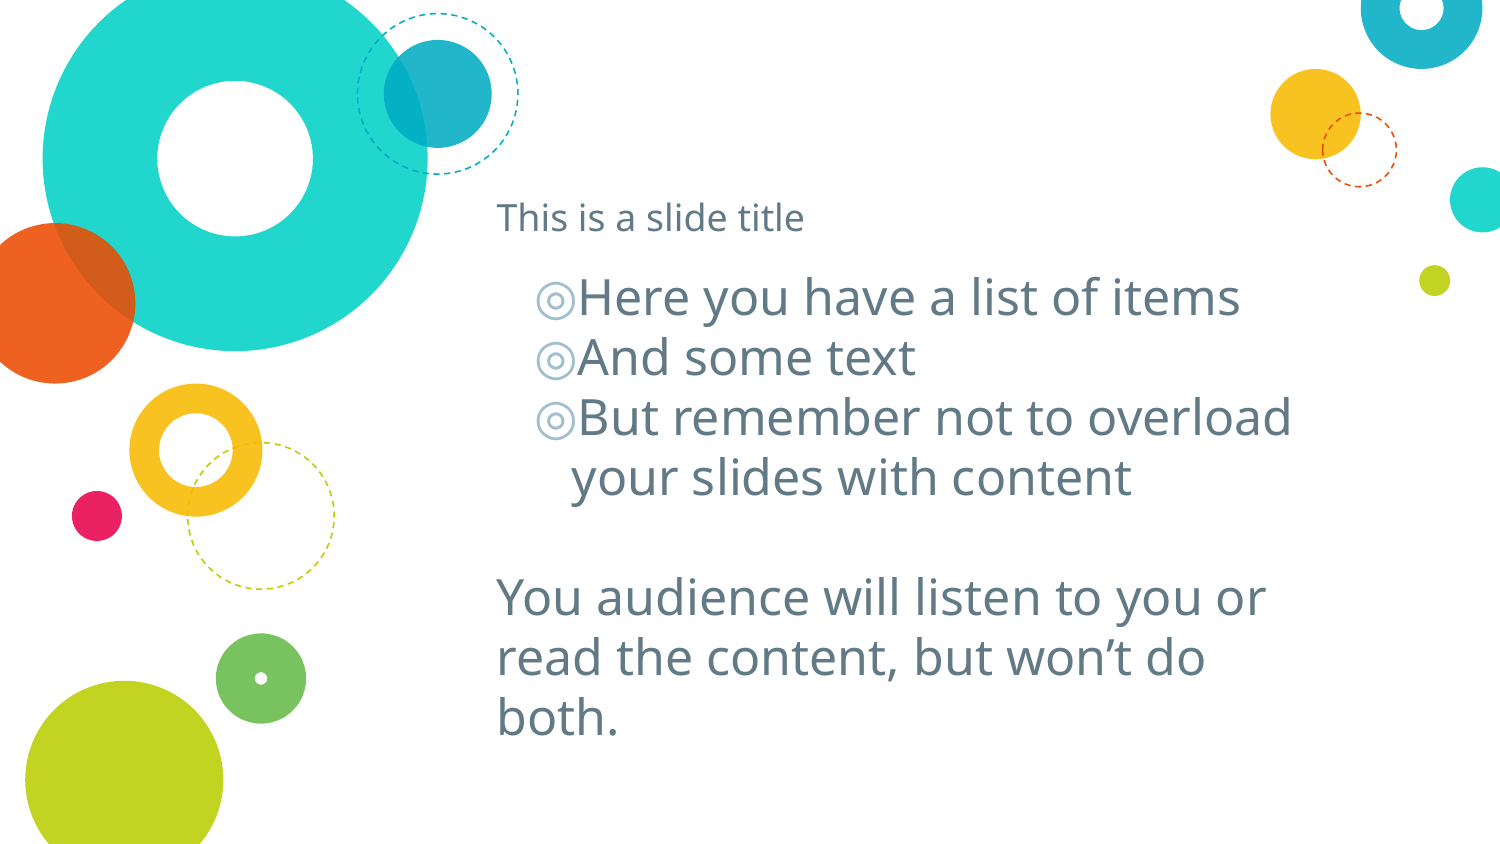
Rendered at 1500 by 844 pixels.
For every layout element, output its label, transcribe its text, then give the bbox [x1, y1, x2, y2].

title This is a slide title [481, 149, 1347, 250]
list Here you have a list of items And some text But remember not to overload your slides with content You audience will listen to you or read the content, but won’t do both. [481, 250, 1347, 708]
